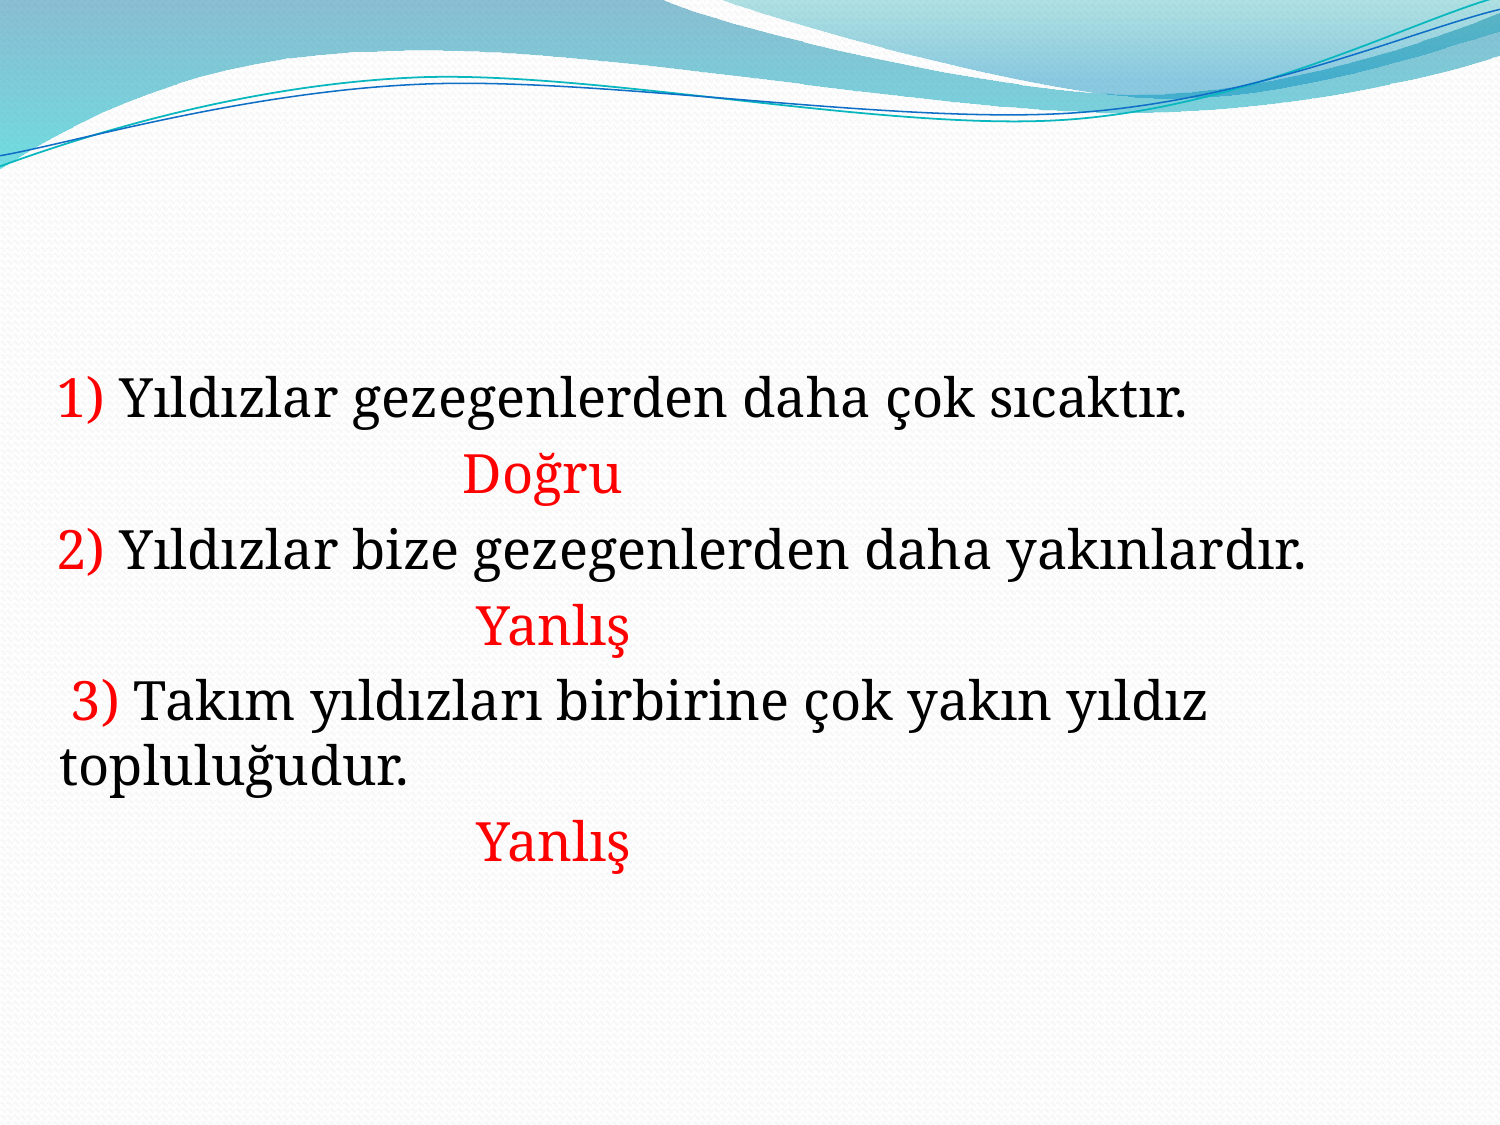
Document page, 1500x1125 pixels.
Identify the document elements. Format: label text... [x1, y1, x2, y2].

list 1) Yıldızlar gezegenlerden daha çok sıcaktır. Doğru 2) Yıldızlar bize gezegenlerden daha yakınlardır. Yanlış 3) Takım yıldızları birbirine çok yakın yıldız topluluğudur. Yanlış [0, 128, 1500, 1125]
